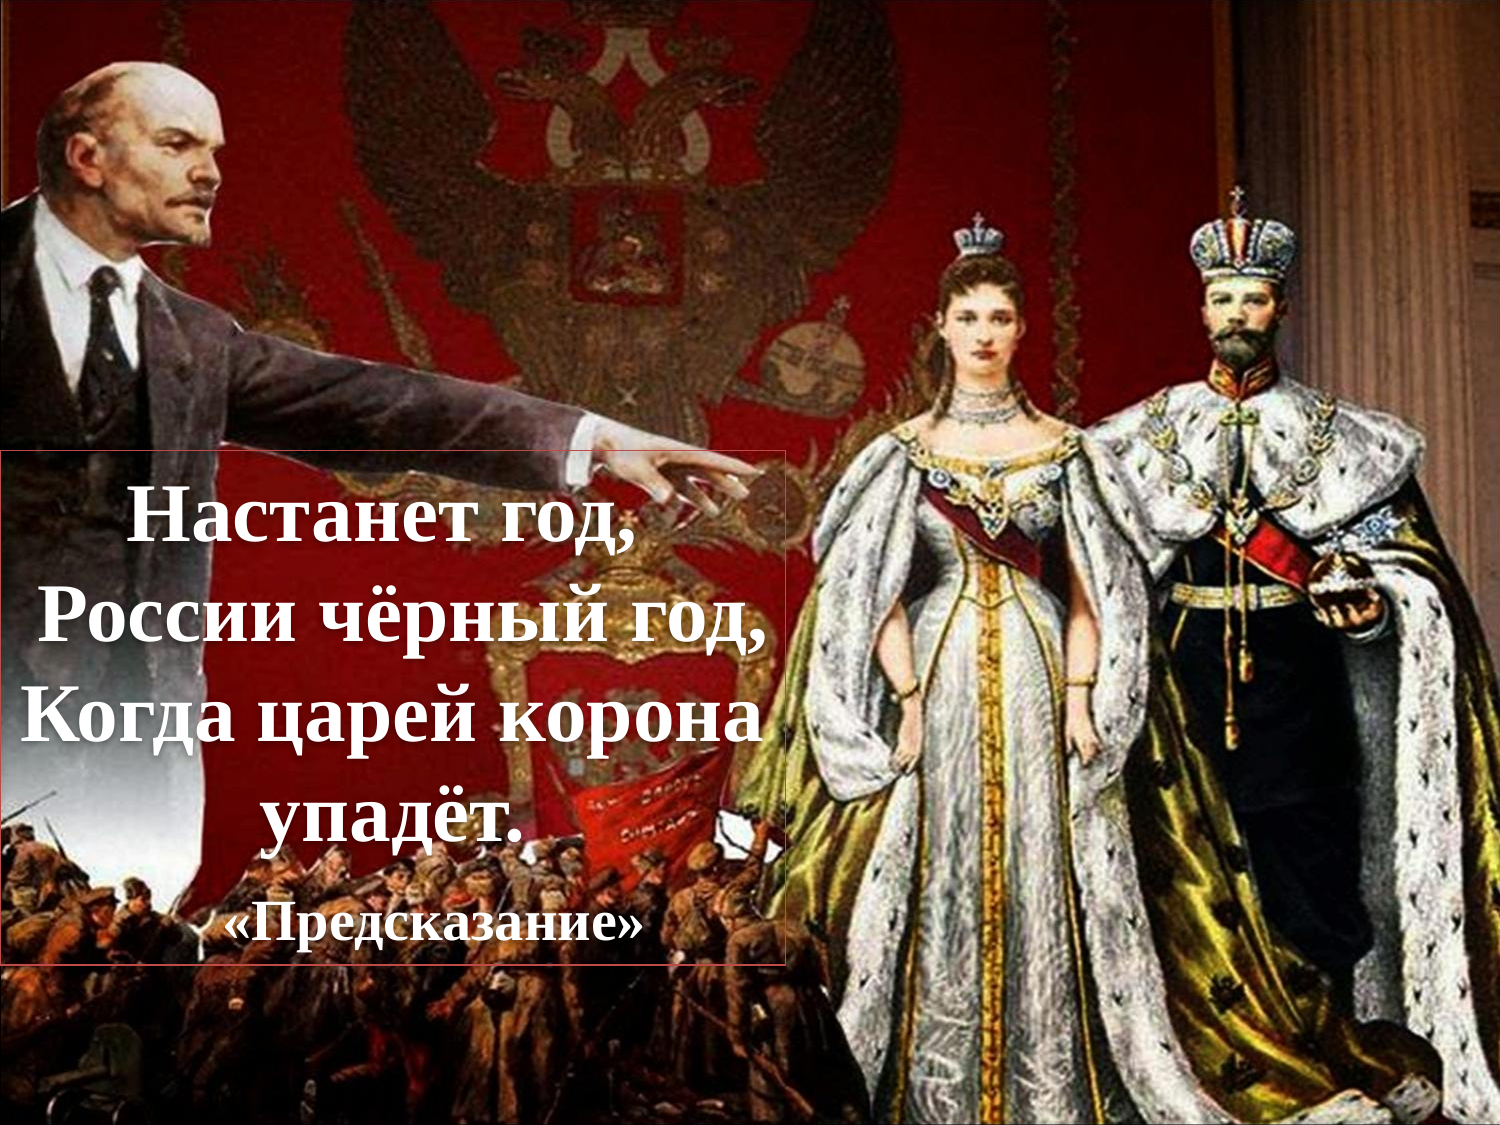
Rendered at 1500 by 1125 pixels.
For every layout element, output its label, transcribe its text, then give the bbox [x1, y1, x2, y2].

text_box Настанет год, России чёрный год, Когда царей корона упадёт. «Предсказание» [0, 450, 786, 966]
picture [0, 0, 1500, 1125]
